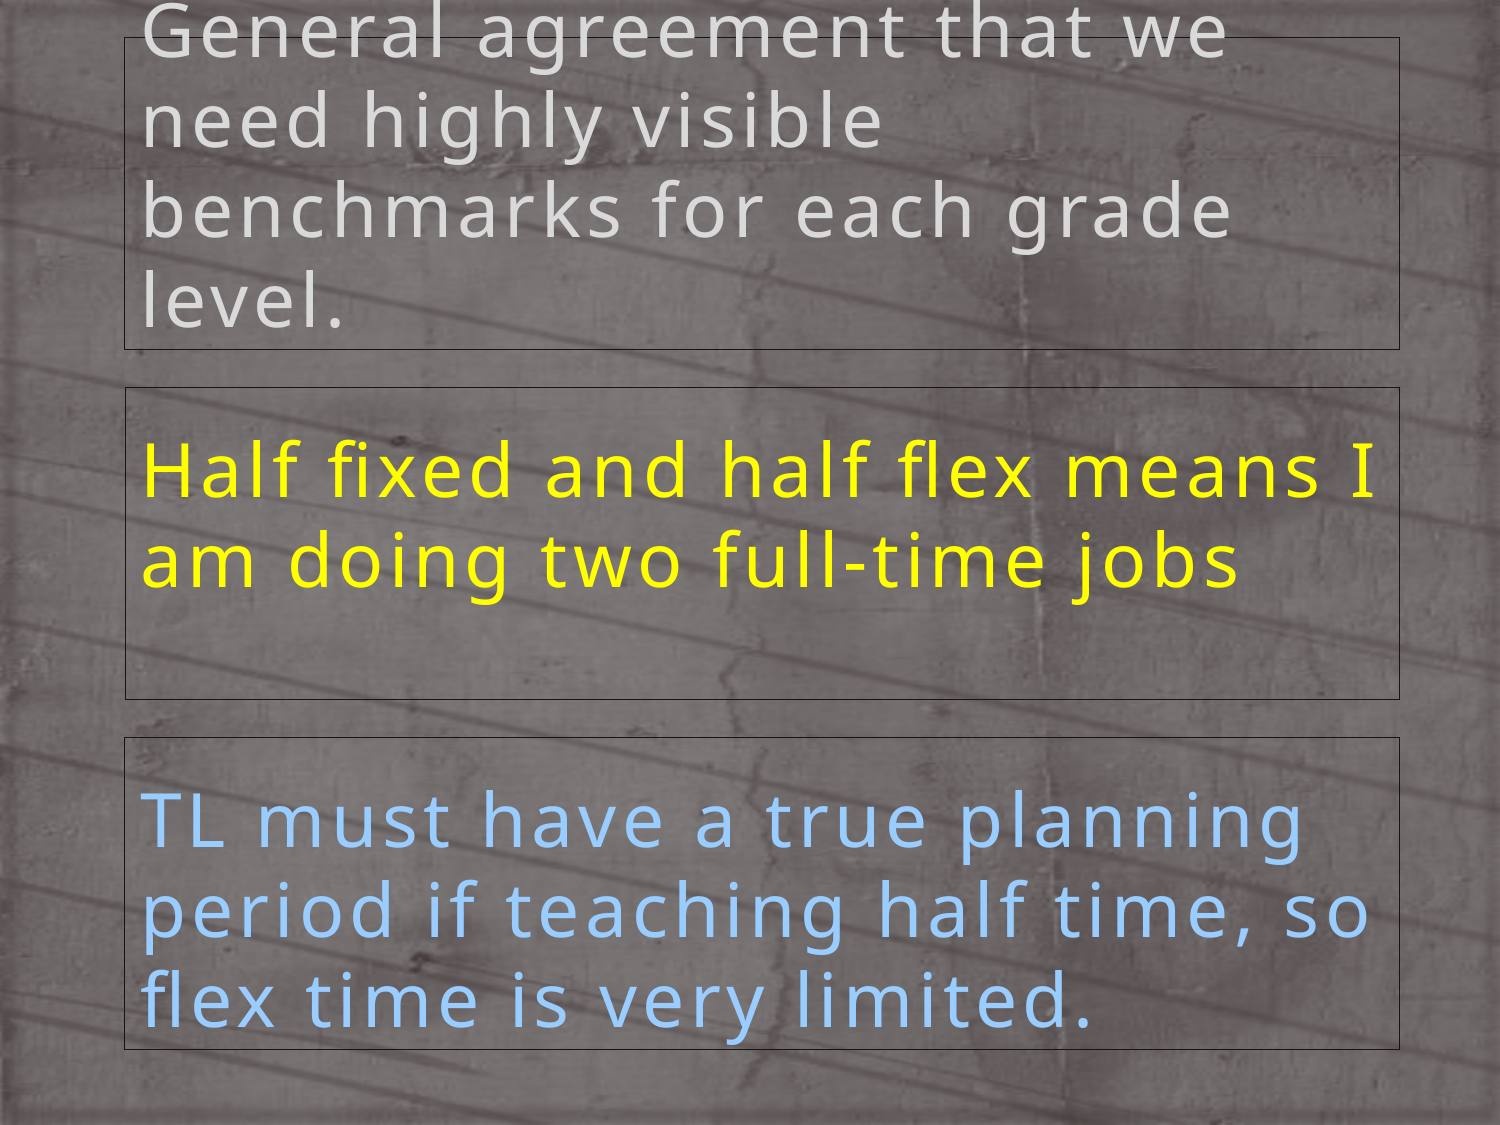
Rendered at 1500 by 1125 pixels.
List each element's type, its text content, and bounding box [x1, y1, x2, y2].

text_box TL must have a true planning period if teaching half time, so flex time is very limited. [124, 737, 1400, 1050]
text_box General agreement that we need highly visible benchmarks for each grade level. [124, 37, 1400, 350]
title Half fixed and half flex means I am doing two full-time jobs [125, 387, 1400, 700]
